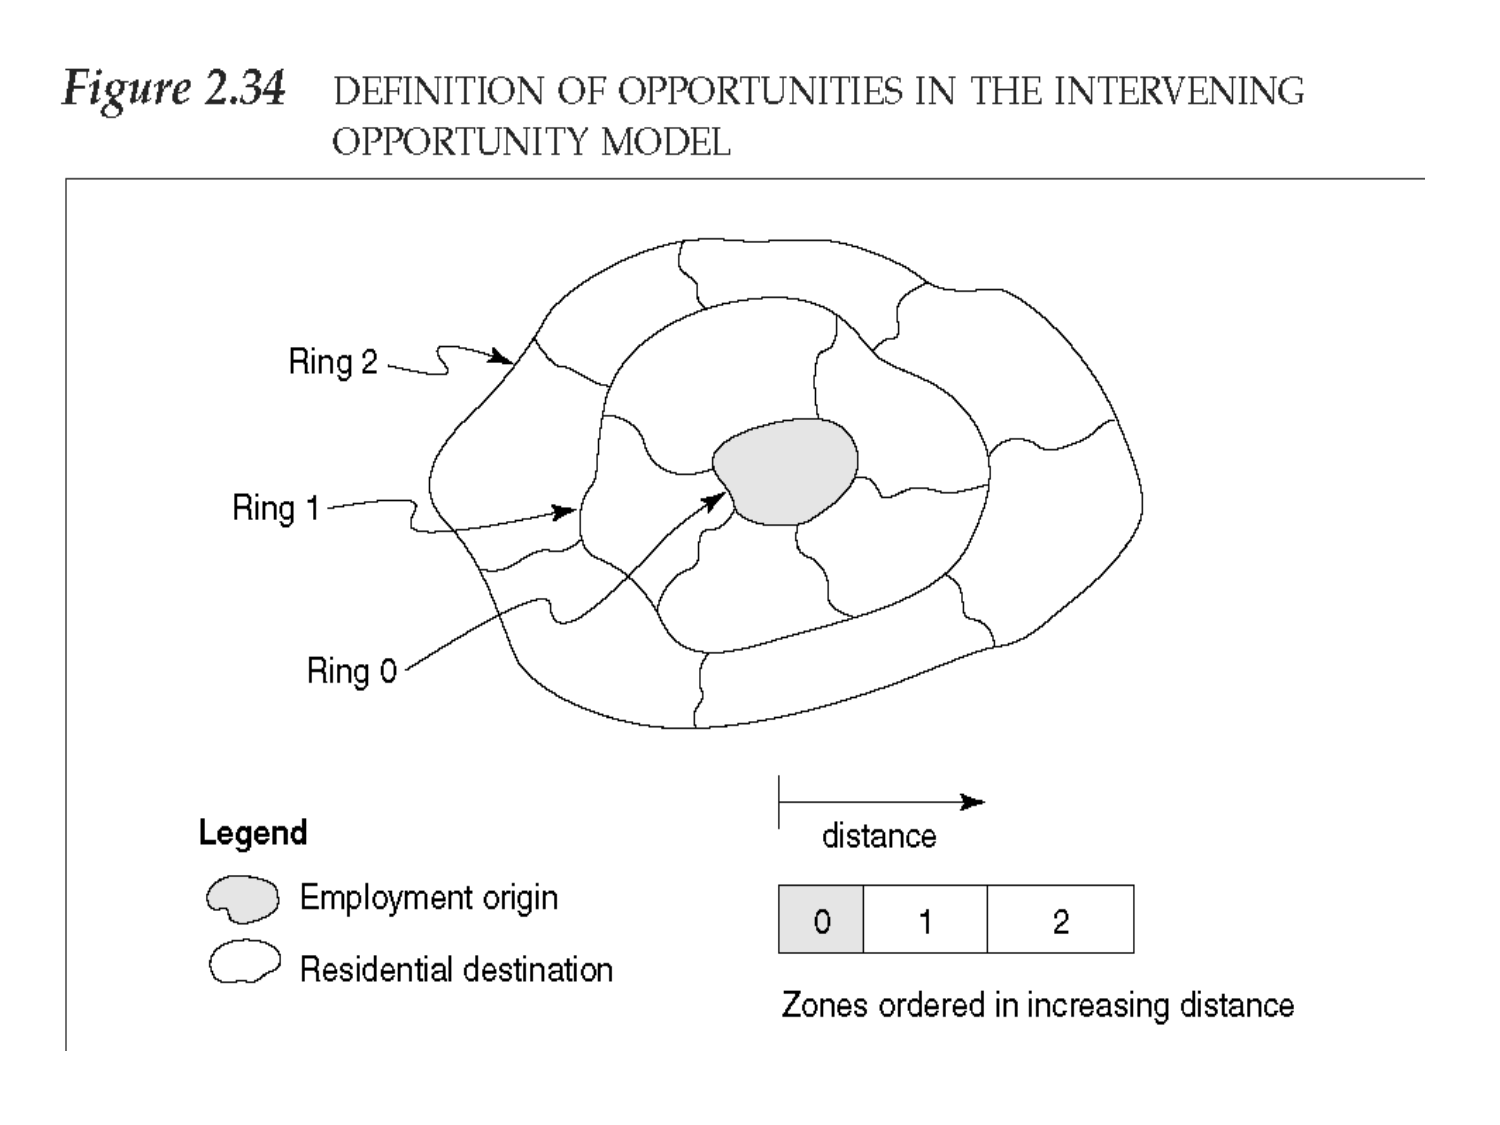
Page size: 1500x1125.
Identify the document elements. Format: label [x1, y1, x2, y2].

picture [49, 49, 1426, 1051]
